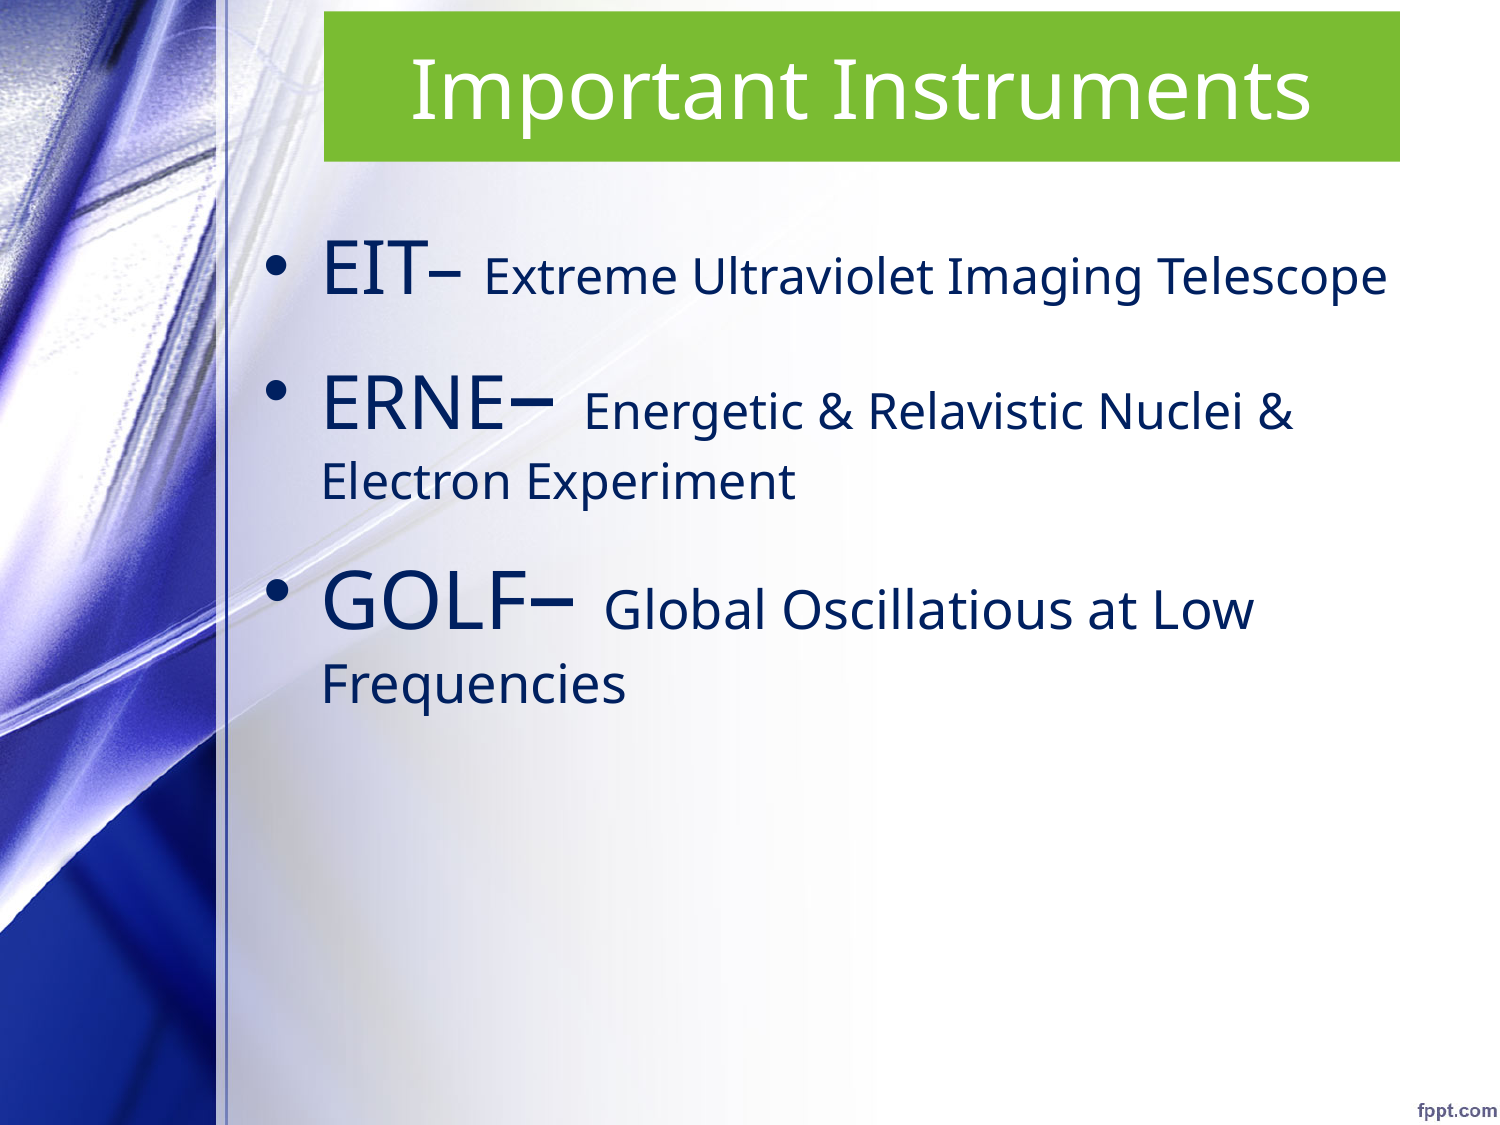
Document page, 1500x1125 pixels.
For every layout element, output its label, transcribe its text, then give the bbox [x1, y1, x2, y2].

title Important Instruments [324, 11, 1400, 162]
picture [0, 0, 1500, 1125]
list EIT– Extreme Ultraviolet Imaging Telescope ERNE– Energetic & Relavistic Nuclei & Electron Experiment GOLF– Global Oscillatious at Low Frequencies [248, 211, 1452, 1089]
